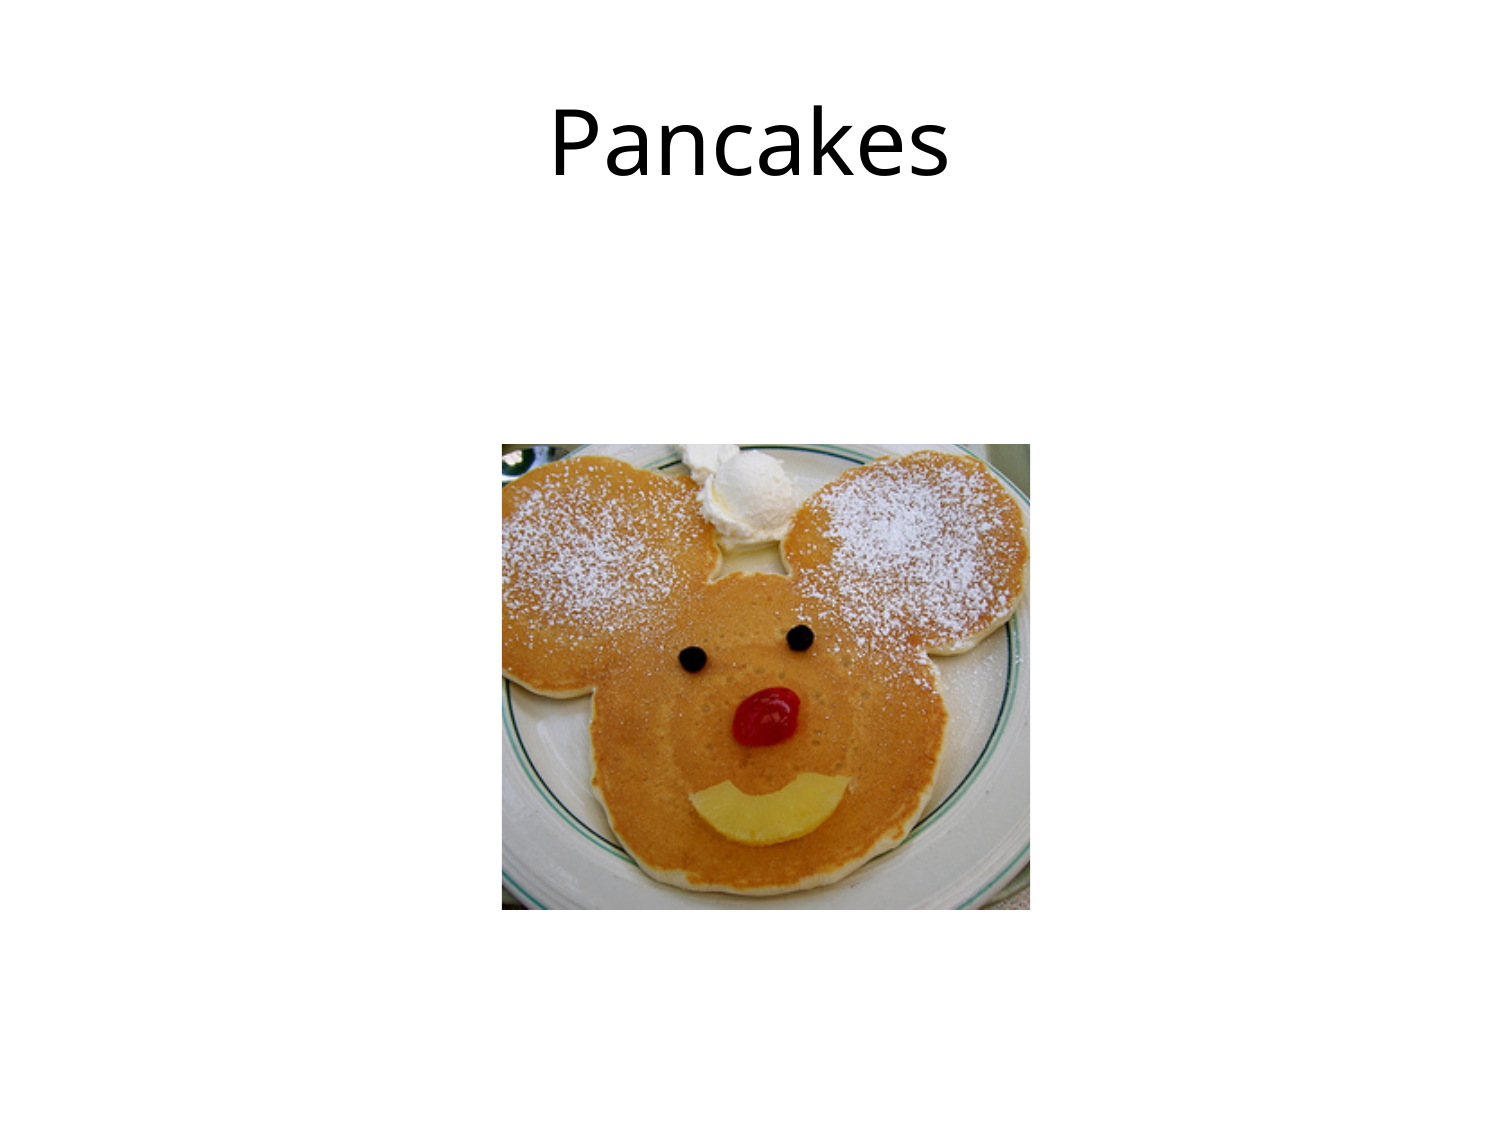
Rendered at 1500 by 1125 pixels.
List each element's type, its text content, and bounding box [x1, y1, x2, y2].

picture [501, 444, 1031, 910]
title Pancakes [75, 45, 1425, 233]
